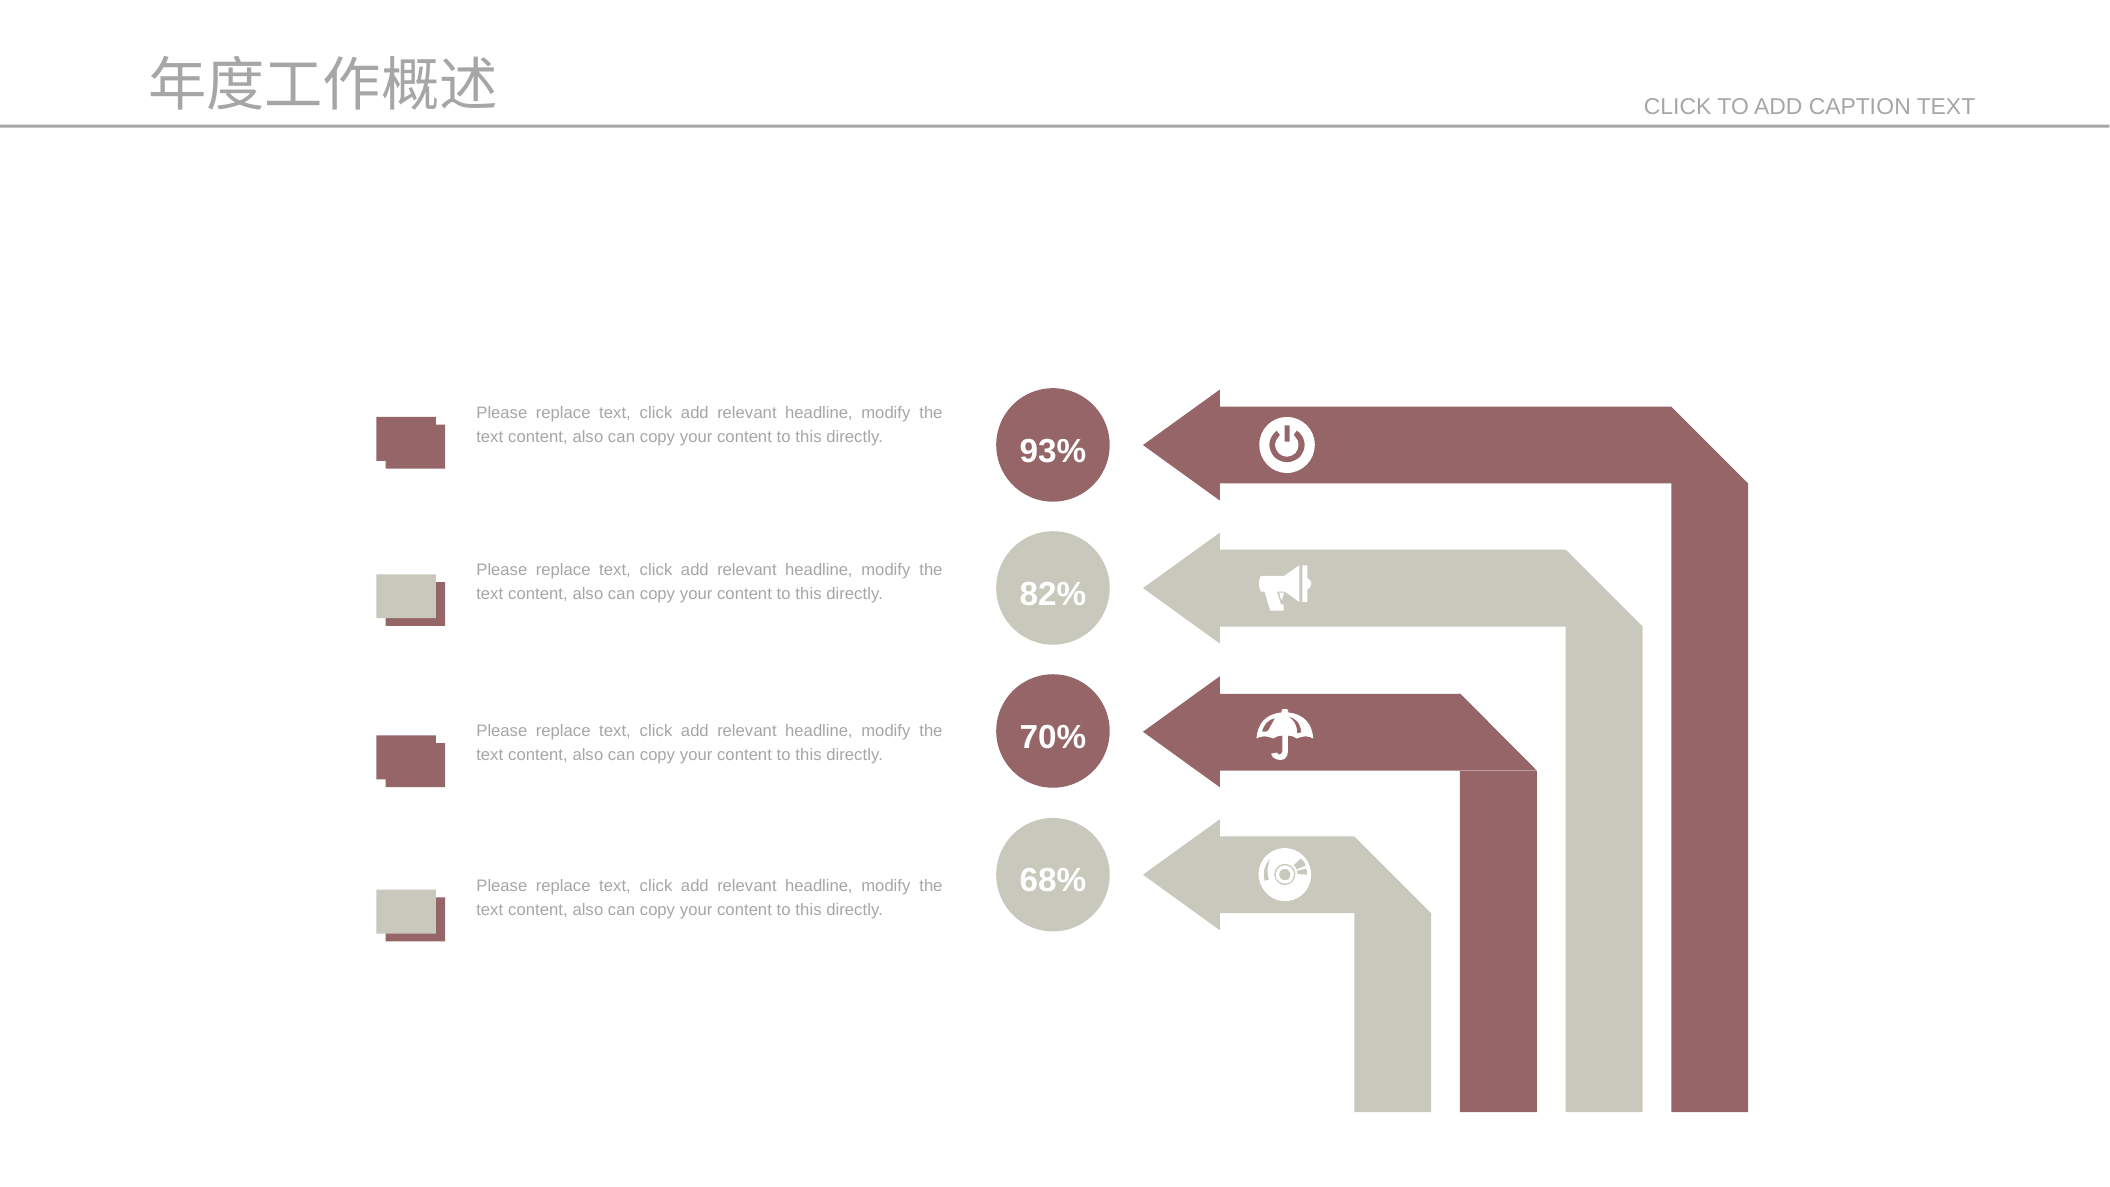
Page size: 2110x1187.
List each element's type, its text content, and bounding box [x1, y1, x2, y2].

text_box Please replace text, click add relevant headline, modify the text content, also can copy your content to this directly. [461, 390, 959, 453]
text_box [996, 674, 1110, 788]
text_box Please replace text, click add relevant headline, modify the text content, also can copy your content to this directly. [461, 547, 959, 611]
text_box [376, 889, 446, 942]
text_box [0, 124, 2110, 129]
text_box 年度工作概述 [148, 47, 528, 118]
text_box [1142, 819, 1432, 1112]
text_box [996, 531, 1110, 645]
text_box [376, 416, 446, 469]
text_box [1142, 389, 1749, 1112]
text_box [996, 817, 1110, 932]
text_box CLICK TO ADD CAPTION TEXT [1596, 91, 1976, 119]
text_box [376, 735, 446, 788]
text_box Please replace text, click add relevant headline, modify the text content, also can copy your content to this directly. [461, 863, 959, 926]
text_box Please replace text, click add relevant headline, modify the text content, also can copy your content to this directly. [461, 708, 959, 772]
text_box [996, 388, 1110, 502]
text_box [376, 574, 446, 626]
